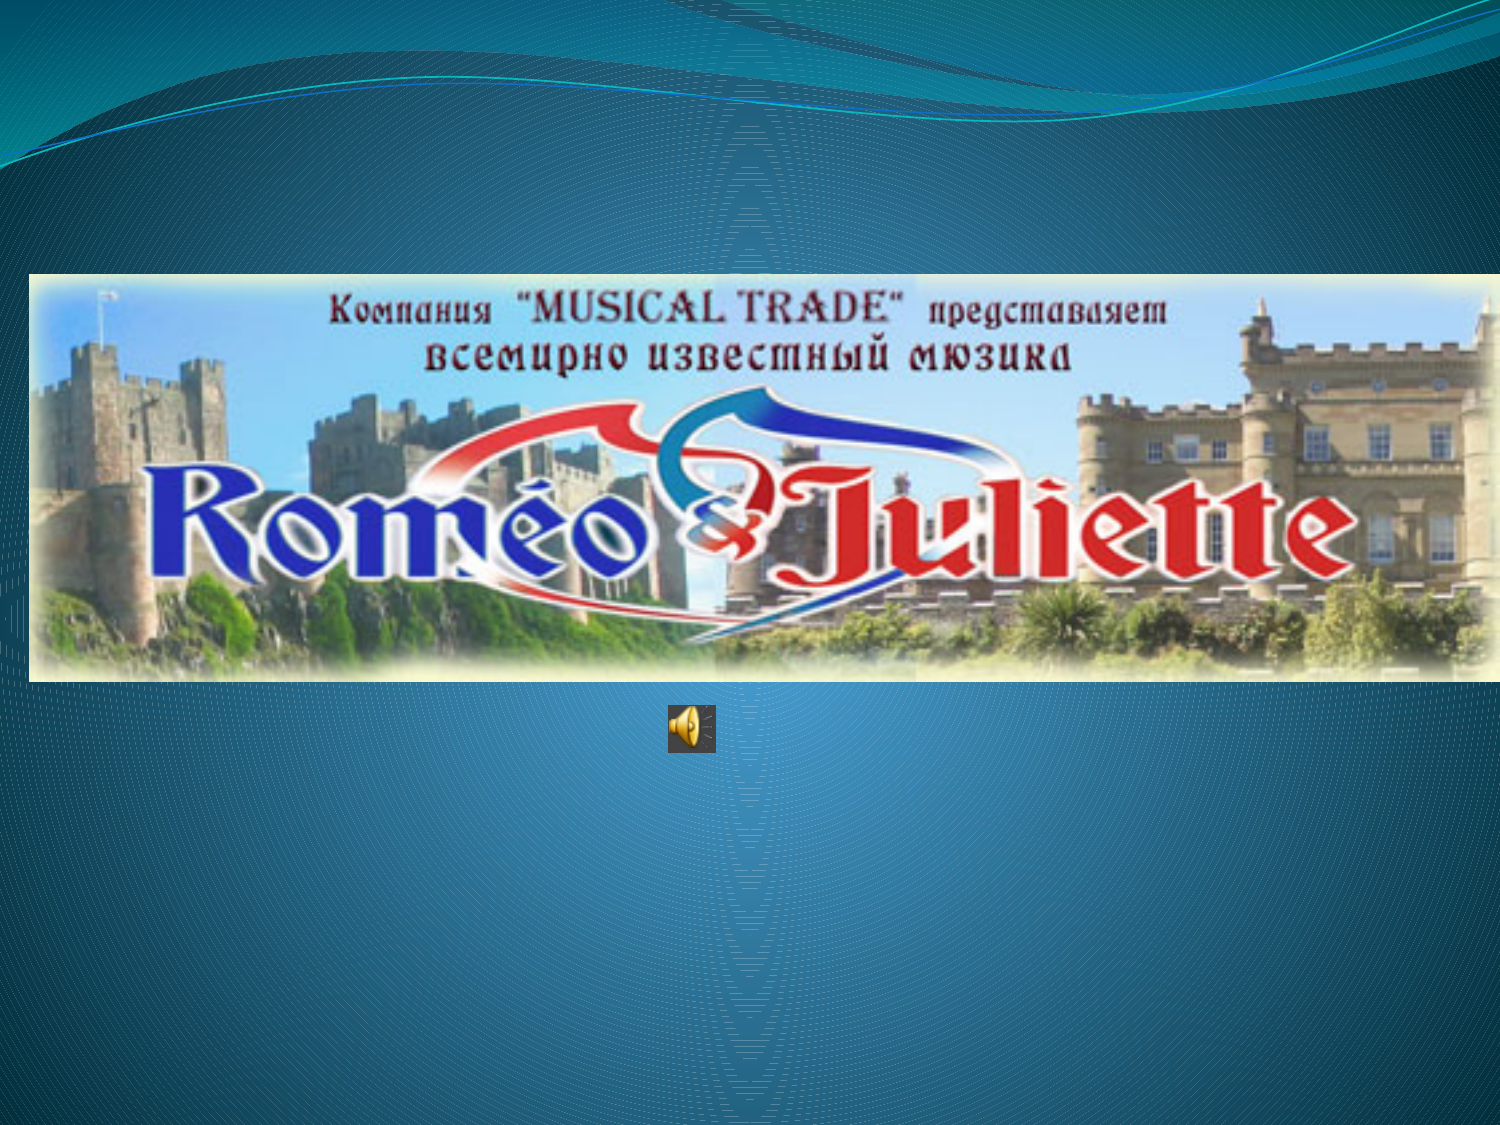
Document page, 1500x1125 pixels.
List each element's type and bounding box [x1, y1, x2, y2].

picture [28, 274, 1500, 682]
list [667, 703, 718, 755]
